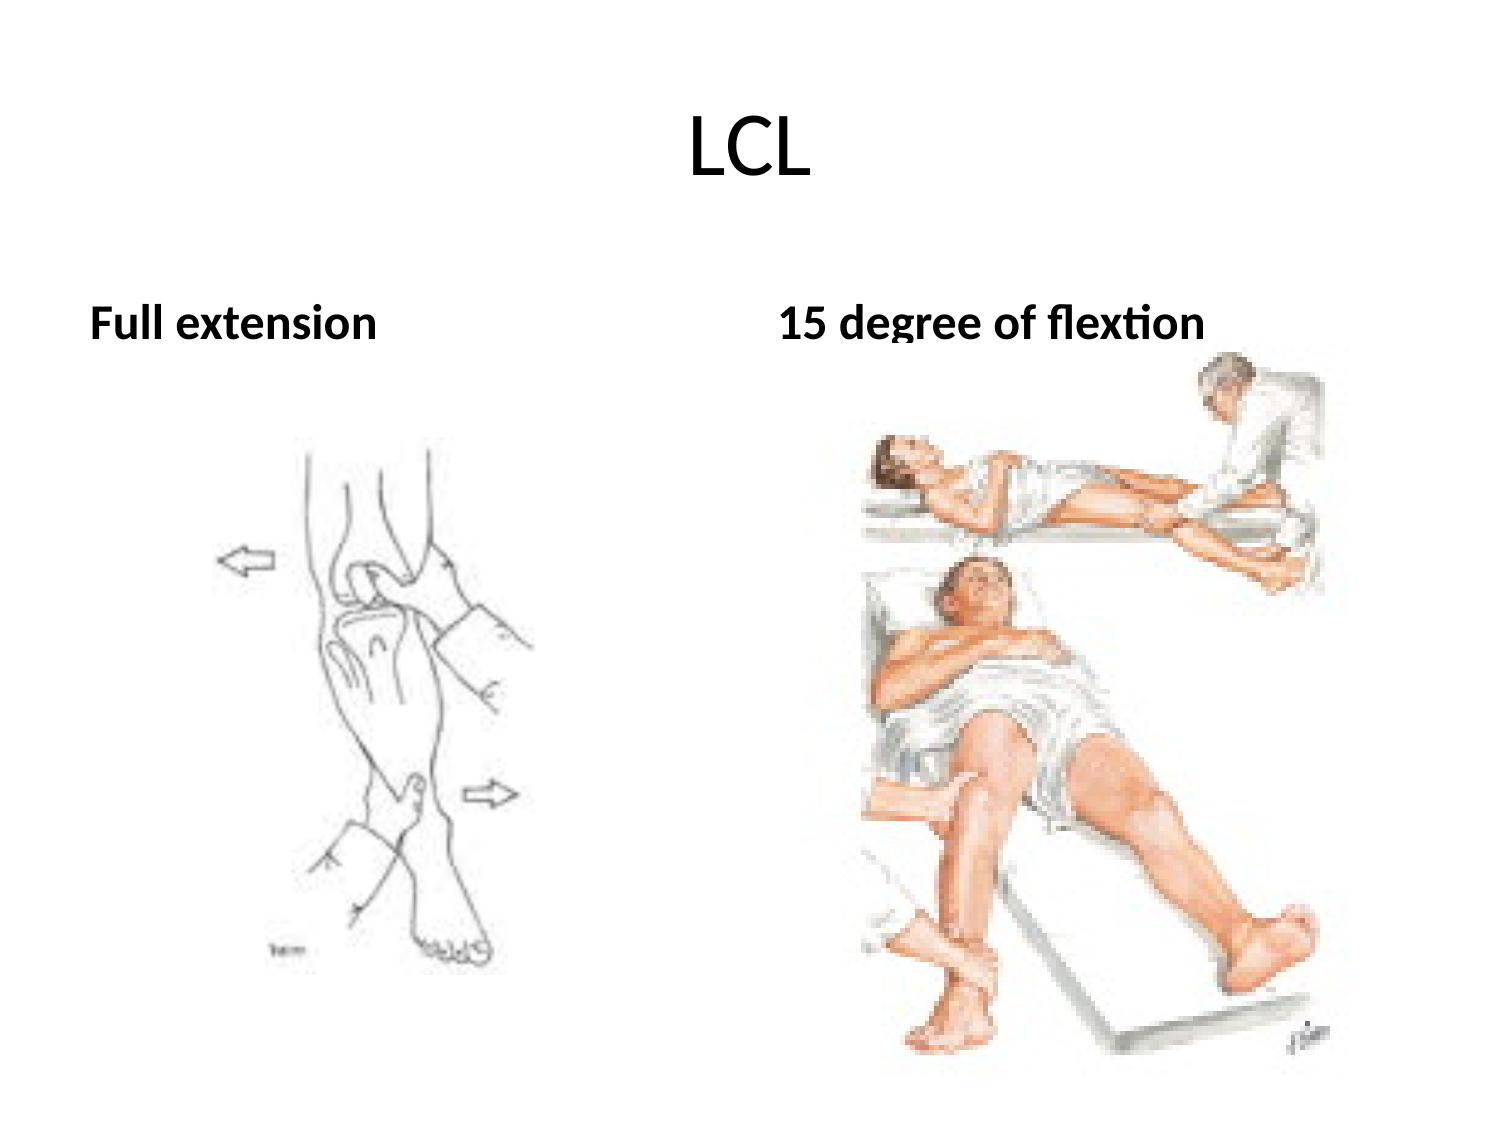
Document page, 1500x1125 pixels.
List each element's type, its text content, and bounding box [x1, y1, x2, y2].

list Full extension [75, 251, 738, 357]
picture [724, 343, 1457, 1076]
list 15 degree of flextion [761, 251, 1425, 342]
title LCL [75, 45, 1425, 233]
picture [212, 437, 539, 976]
